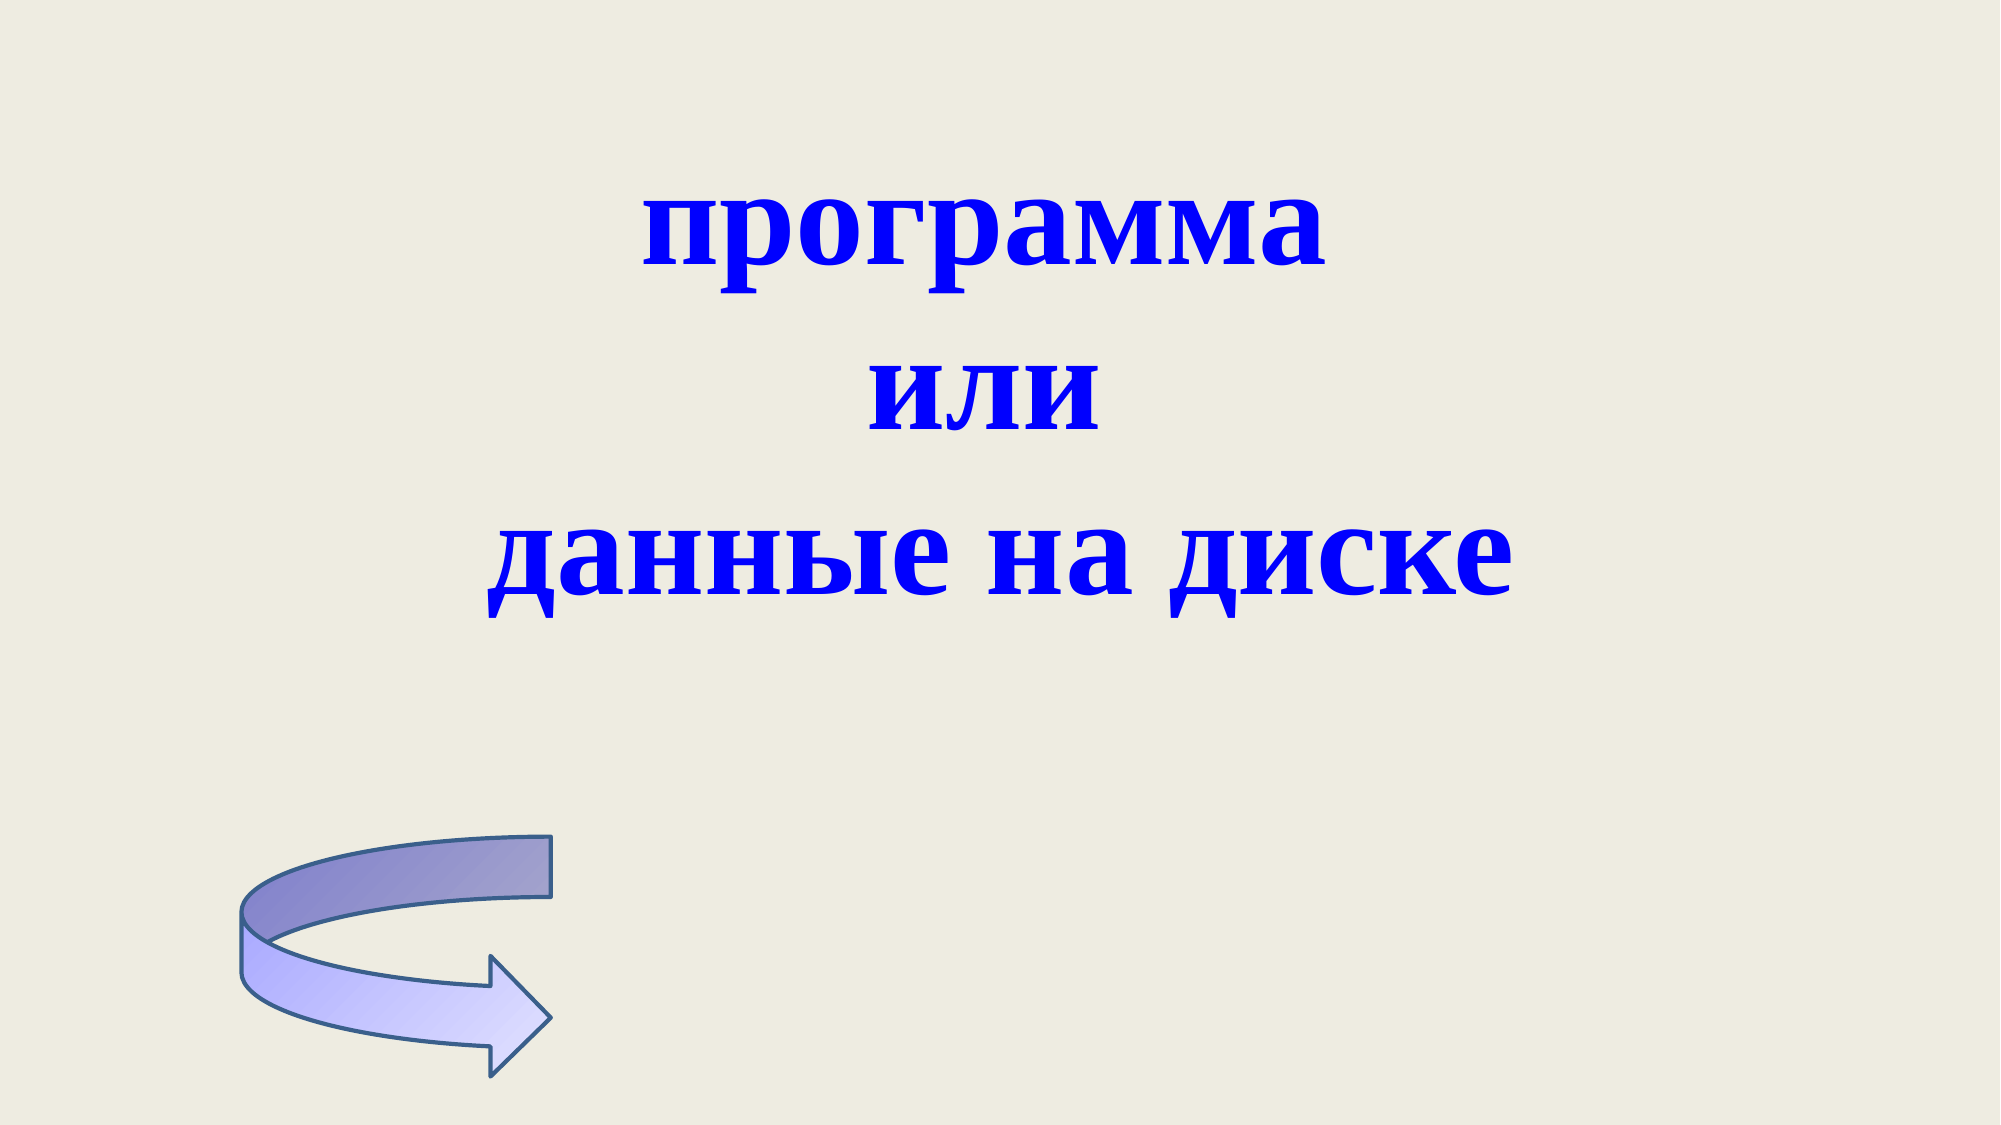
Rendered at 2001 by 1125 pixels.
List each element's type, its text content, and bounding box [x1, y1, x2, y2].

text_box программа или данные на диске [39, 119, 1964, 630]
text_box [239, 834, 553, 1079]
